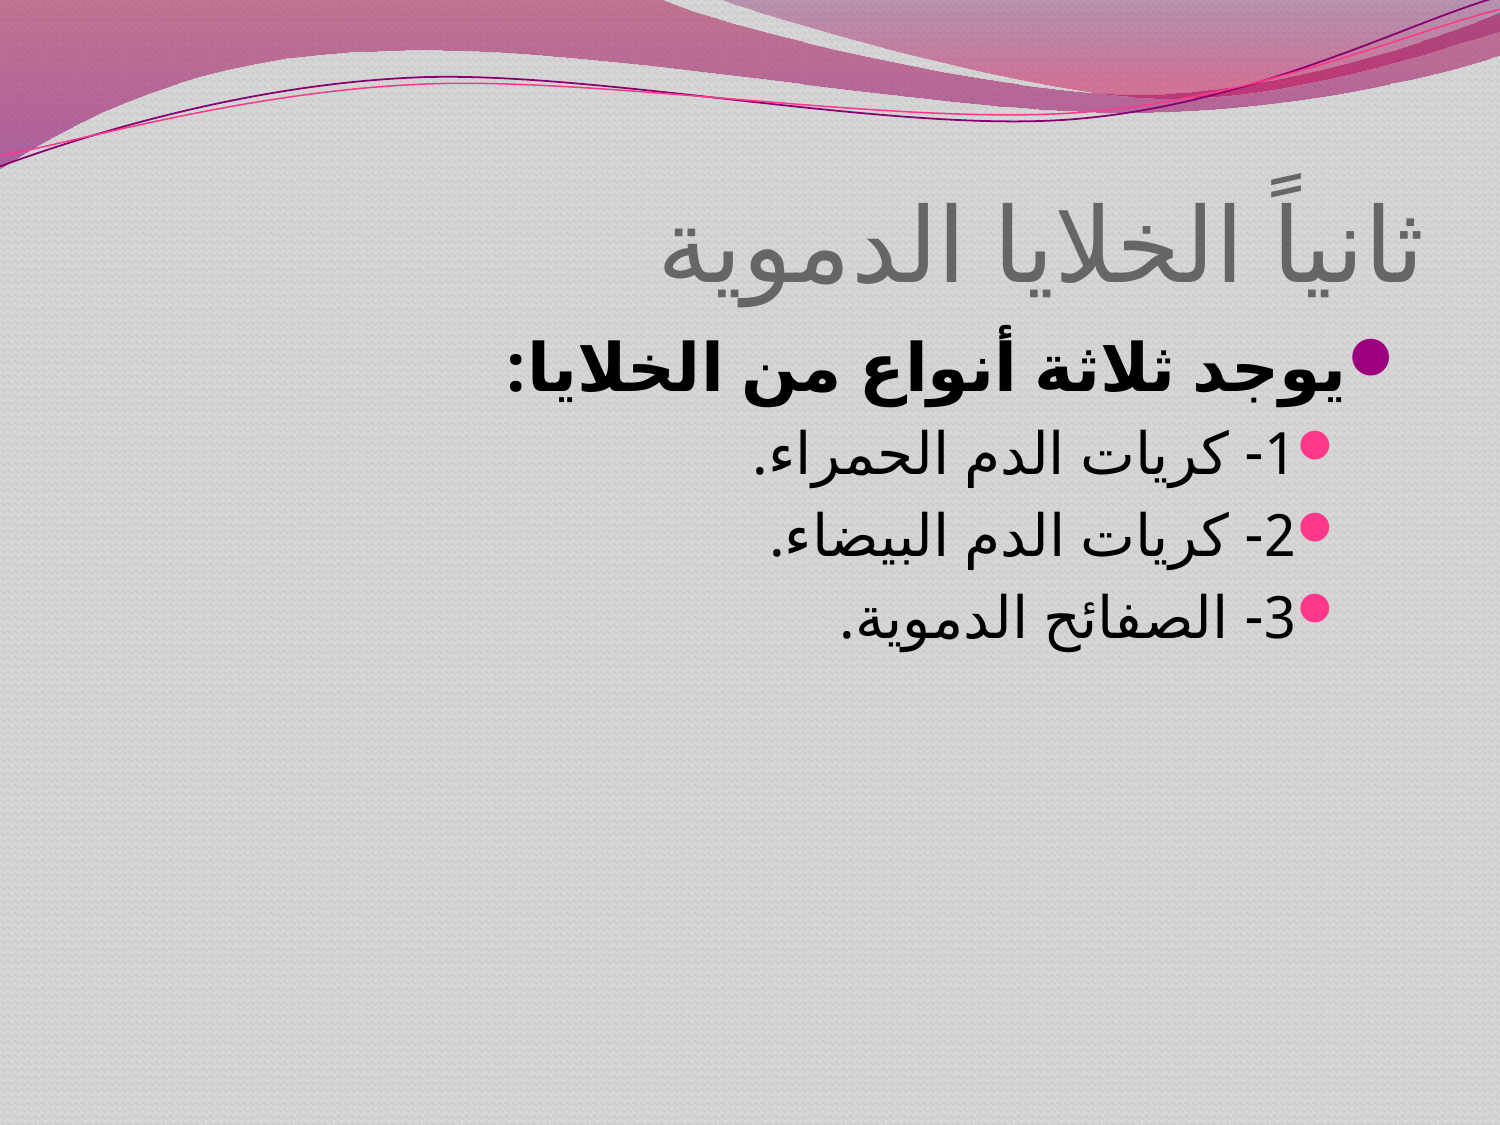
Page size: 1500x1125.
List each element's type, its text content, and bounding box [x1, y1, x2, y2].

title ثانياً الخلايا الدموية [75, 115, 1425, 303]
list يوجد ثلاثة أنواع من الخلايا: 1- كريات الدم الحمراء. 2- كريات الدم البيضاء. 3- الصفائح الدموية. [75, 317, 1425, 1038]
